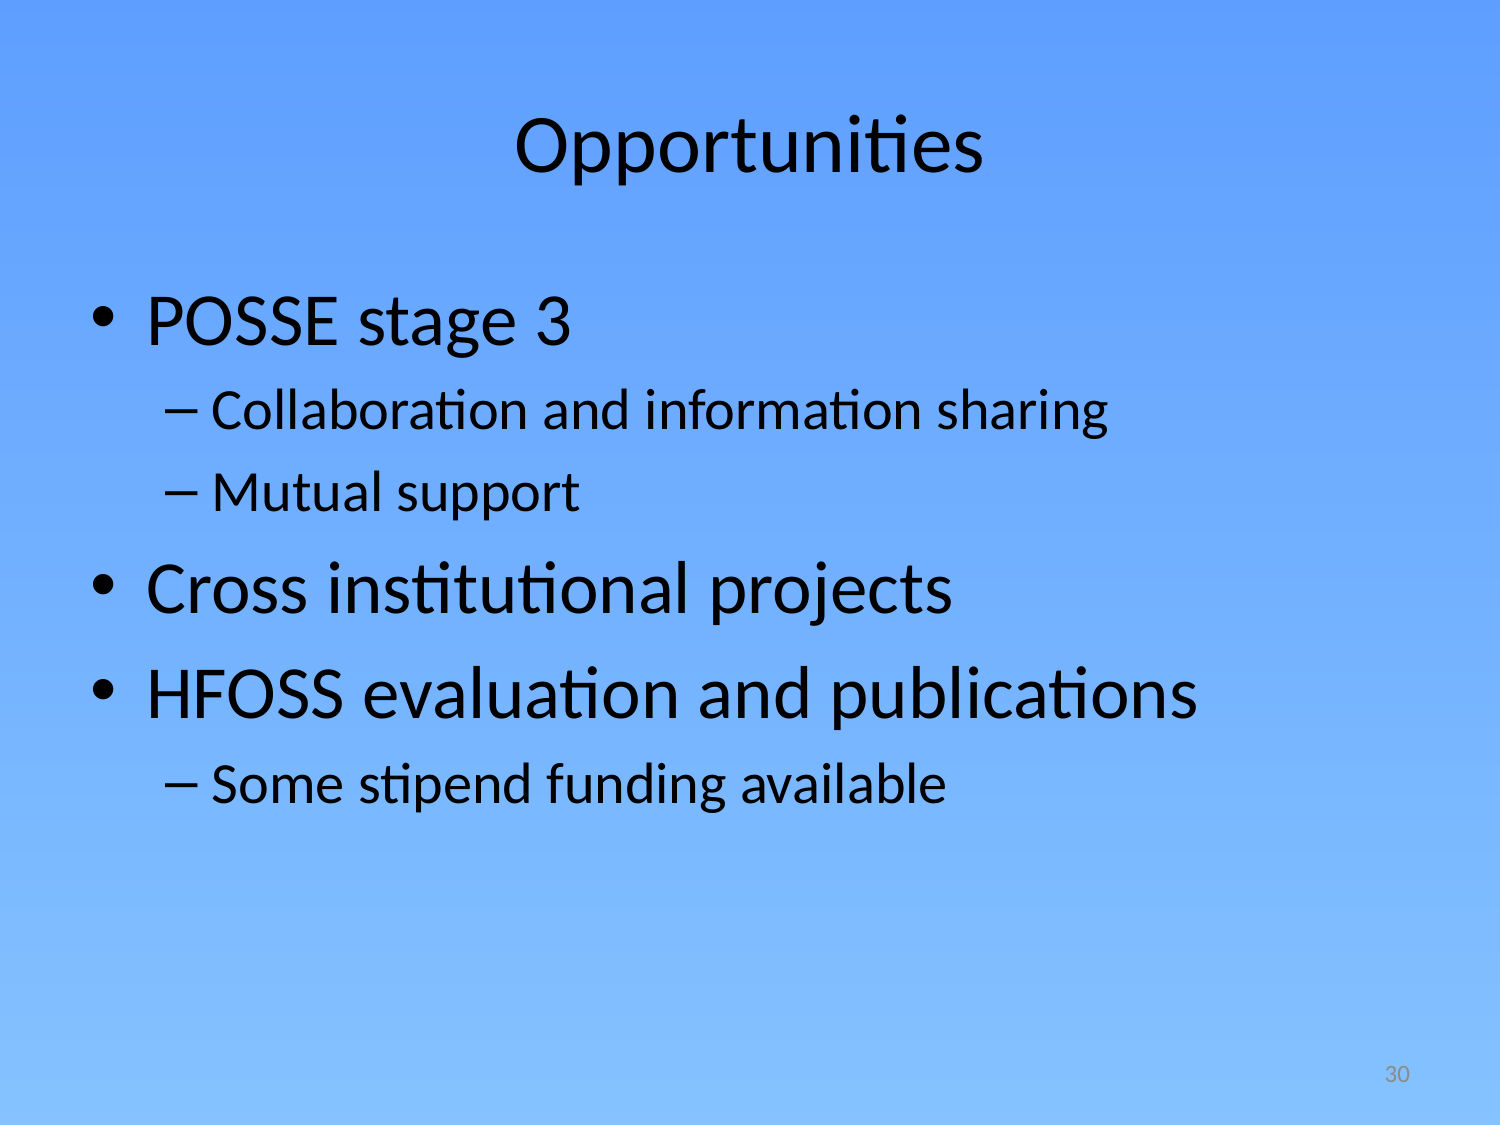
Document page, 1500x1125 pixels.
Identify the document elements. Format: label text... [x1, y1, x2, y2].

slide_number 30 [1074, 1042, 1425, 1103]
list POSSE stage 3 Collaboration and information sharing Mutual support Cross institutional projects HFOSS evaluation and publications Some stipend funding available [75, 262, 1425, 1005]
title Opportunities [75, 45, 1425, 233]
